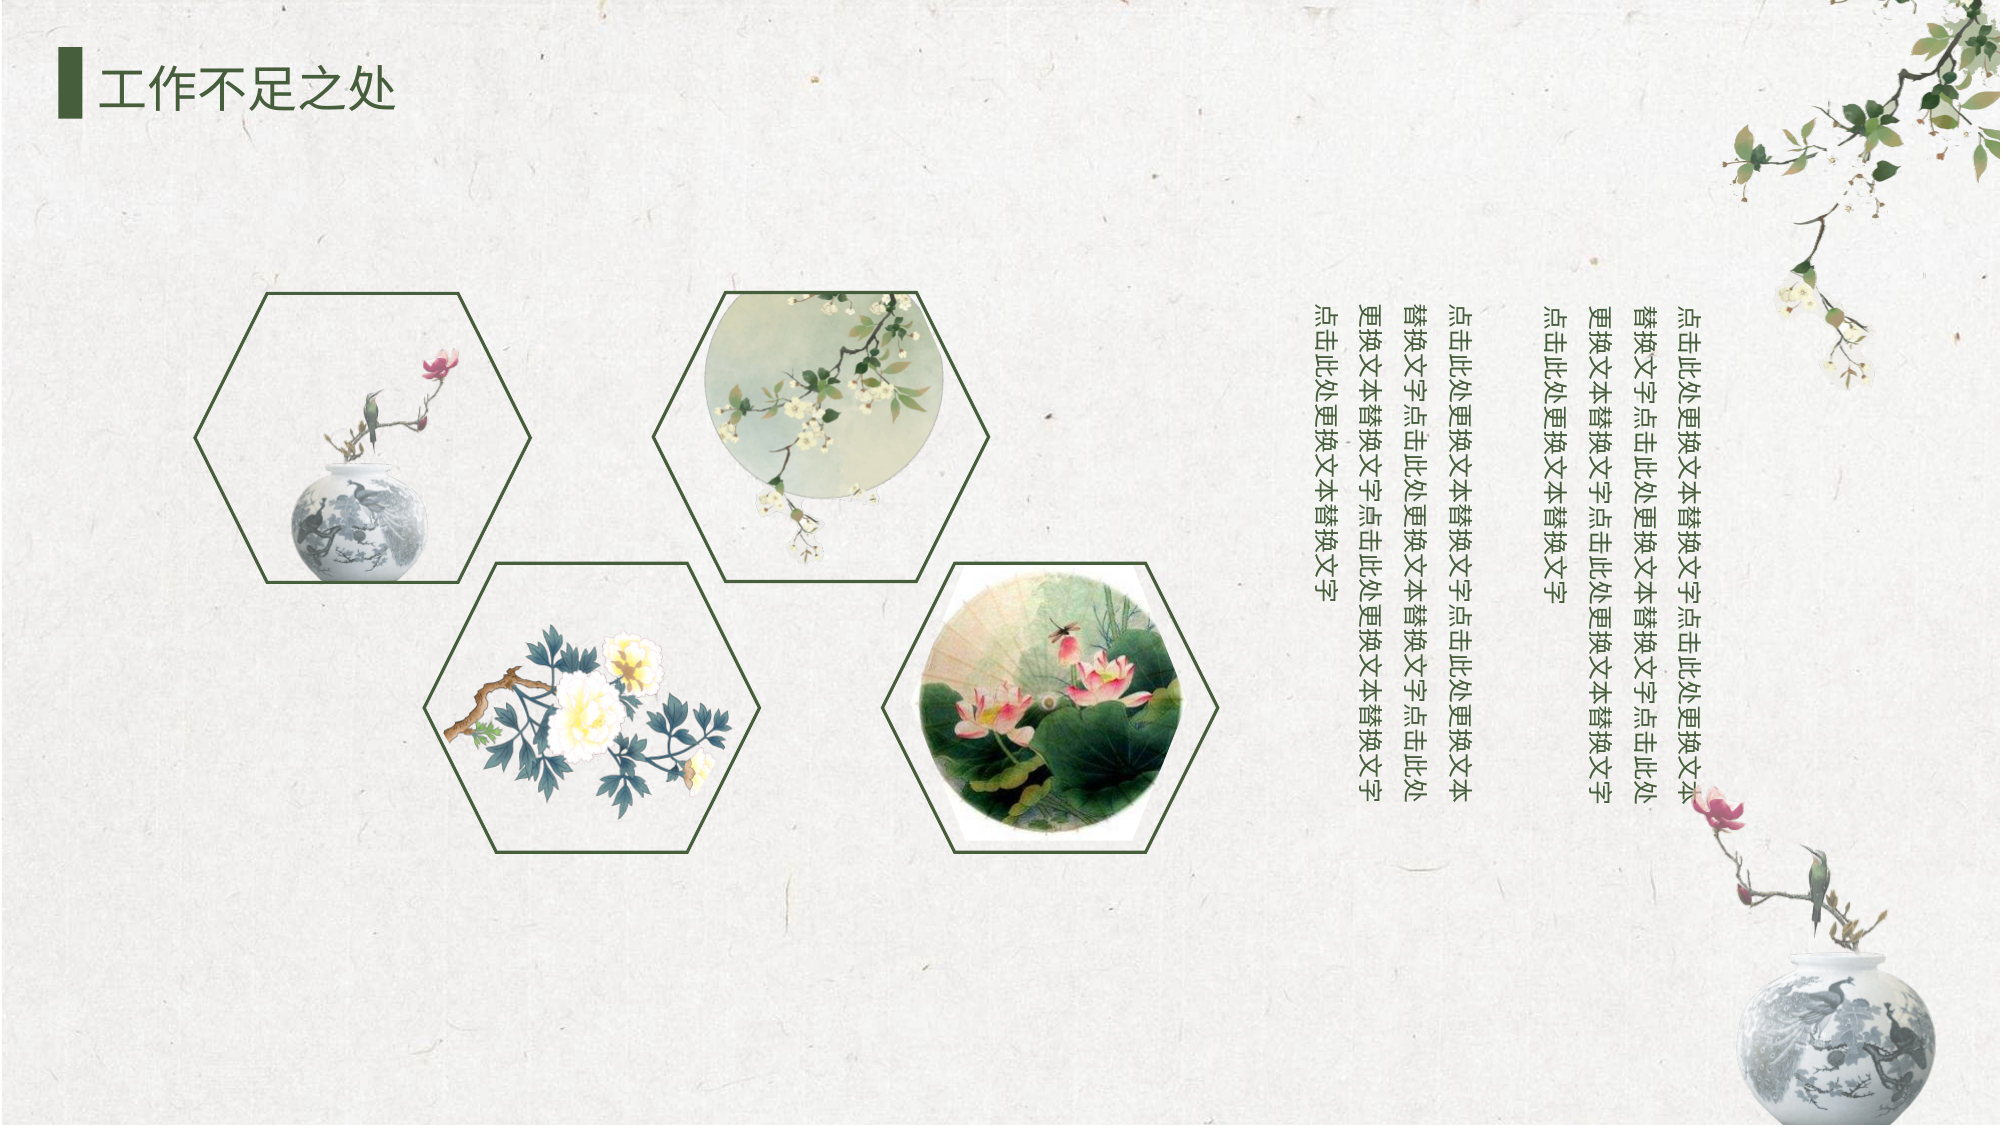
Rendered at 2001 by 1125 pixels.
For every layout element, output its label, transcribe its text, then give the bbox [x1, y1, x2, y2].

text_box [57, 46, 83, 120]
text_box 点击此处更换文本替换文字点击此处更换文本替换文字点击此处更换文本替换文字点击此处更换文本替换文字点击此处更换文本替换文字点击此处更换文本替换文字 [1469, 291, 1729, 843]
text_box 点击此处更换文本替换文字点击此处更换文本替换文字点击此处更换文本替换文字点击此处更换文本替换文字点击此处更换文本替换文字点击此处更换文本替换文字 [1240, 288, 1499, 841]
text_box 工作不足之处 [82, 50, 569, 125]
picture [1, 0, 2000, 1125]
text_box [194, 292, 1218, 853]
